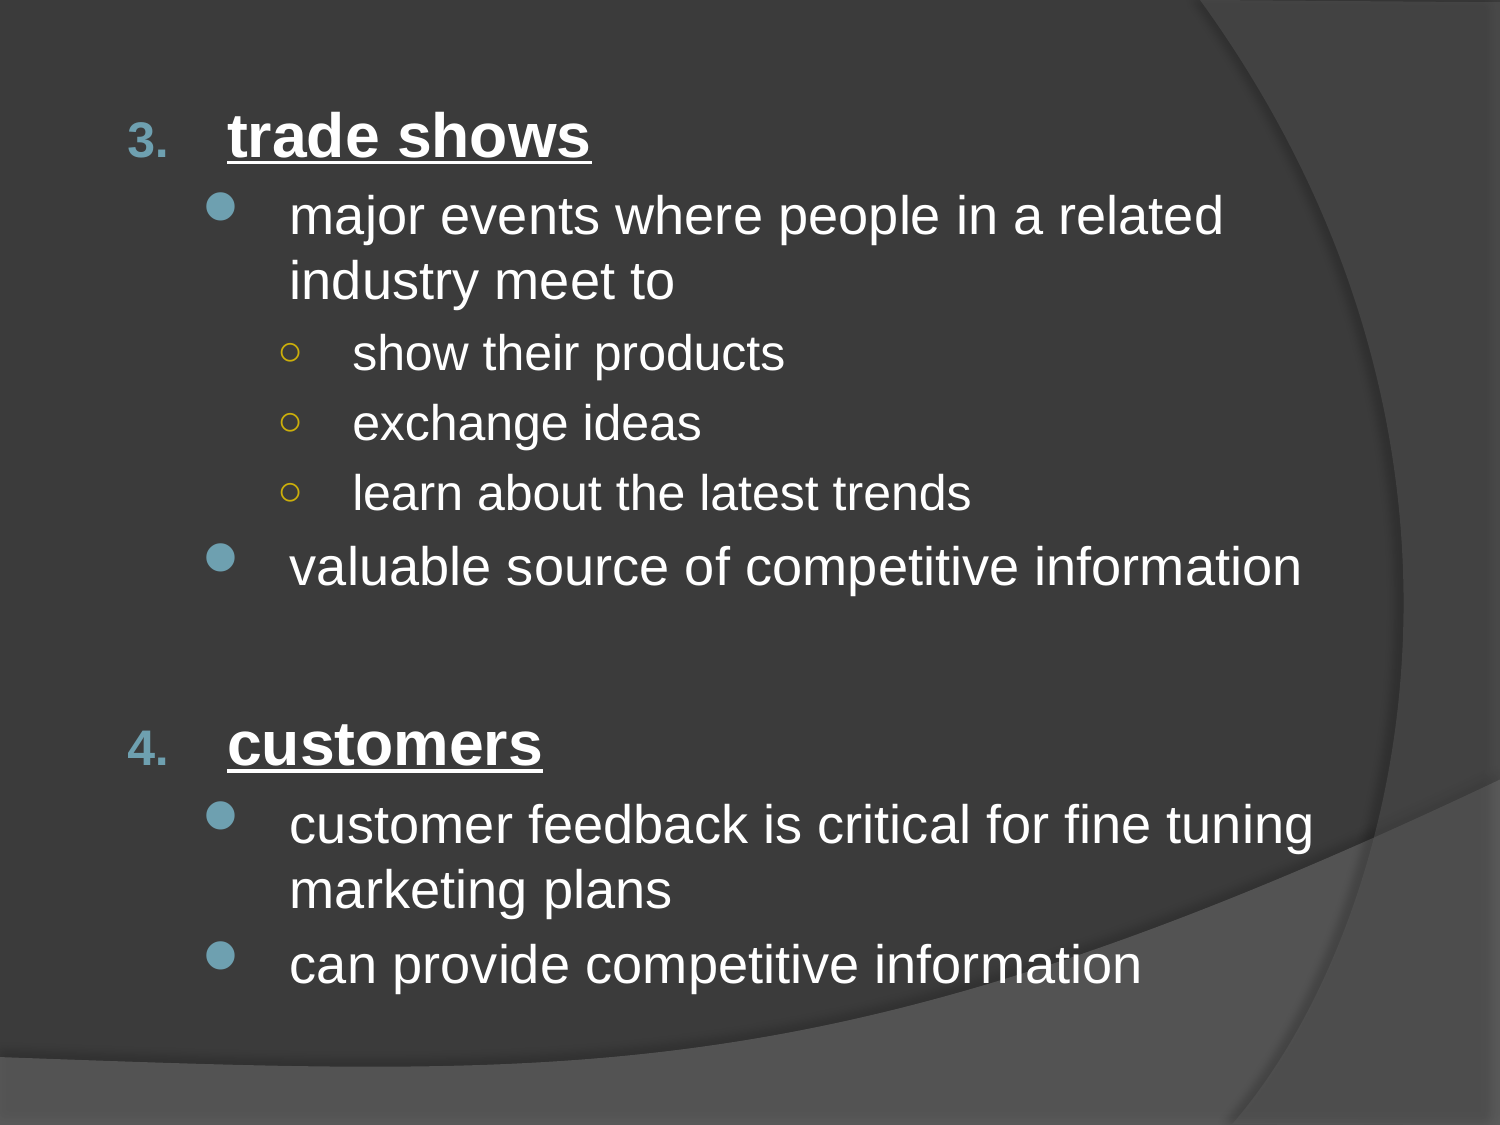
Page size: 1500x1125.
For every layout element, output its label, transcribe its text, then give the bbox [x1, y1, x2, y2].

list trade shows major events where people in a related industry meet to show their products exchange ideas learn about the latest trends valuable source of competitive information customers customer feedback is critical for fine tuning marketing plans can provide competitive information [112, 87, 1438, 1063]
